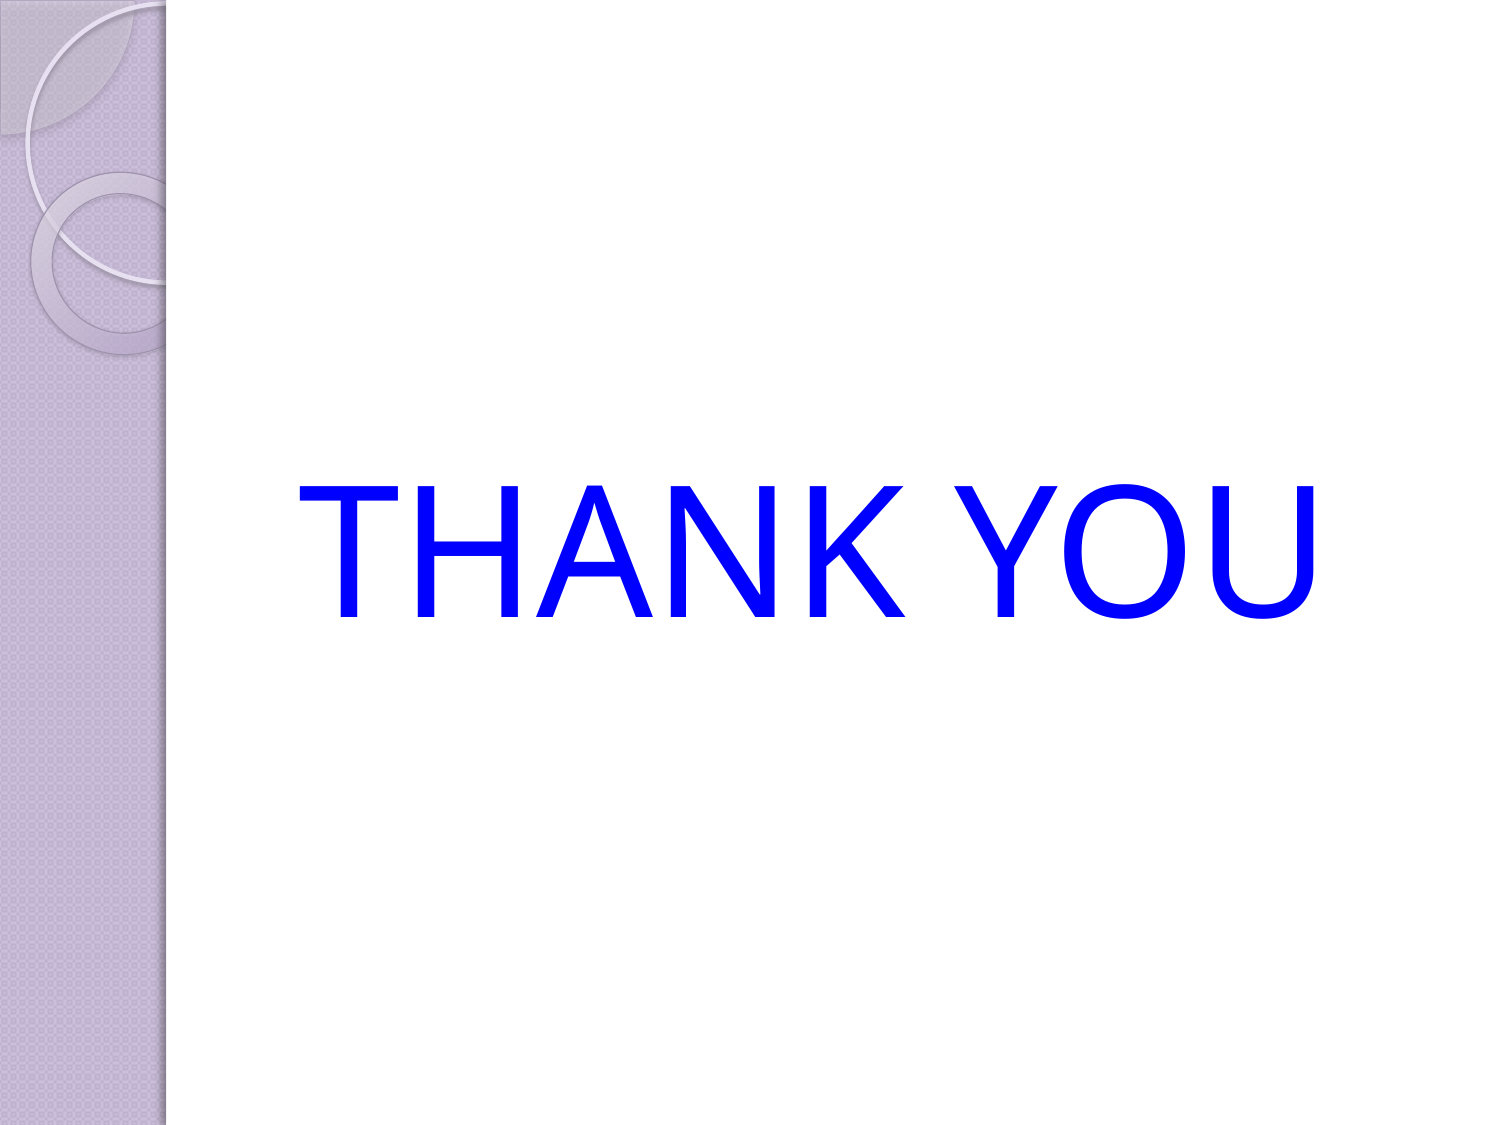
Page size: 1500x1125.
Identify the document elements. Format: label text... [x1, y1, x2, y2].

title THANK YOU [200, 412, 1430, 675]
